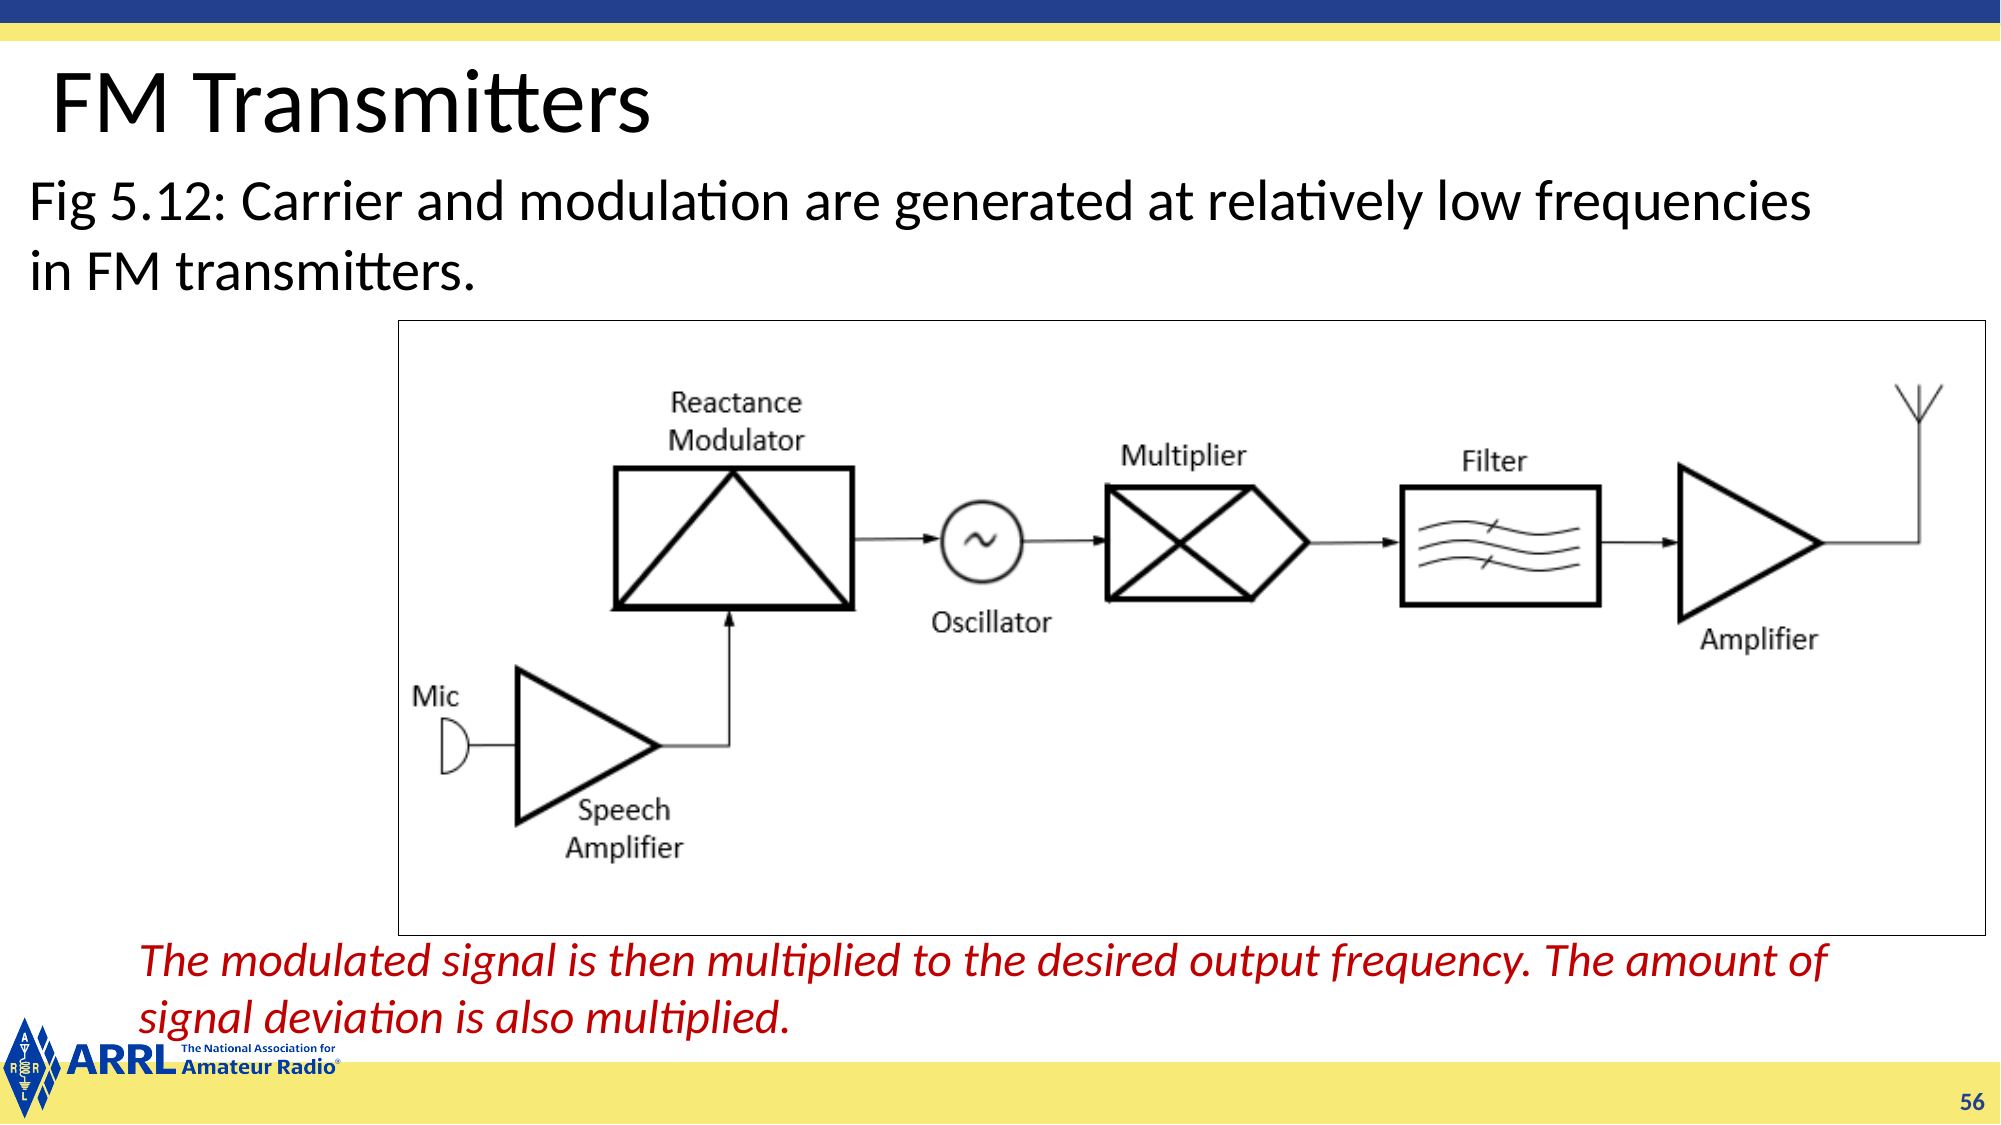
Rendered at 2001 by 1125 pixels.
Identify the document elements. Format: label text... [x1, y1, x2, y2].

picture [1, 1015, 342, 1121]
picture [397, 320, 1986, 936]
text_box The modulated signal is then multiplied to the desired output frequency. The amount of signal deviation is also multiplied. [123, 921, 1953, 1051]
title FM Transmitters [36, 32, 734, 154]
text_box Fig 5.12: Carrier and modulation are generated at relatively low frequencies in FM transmitters. [14, 154, 1865, 310]
